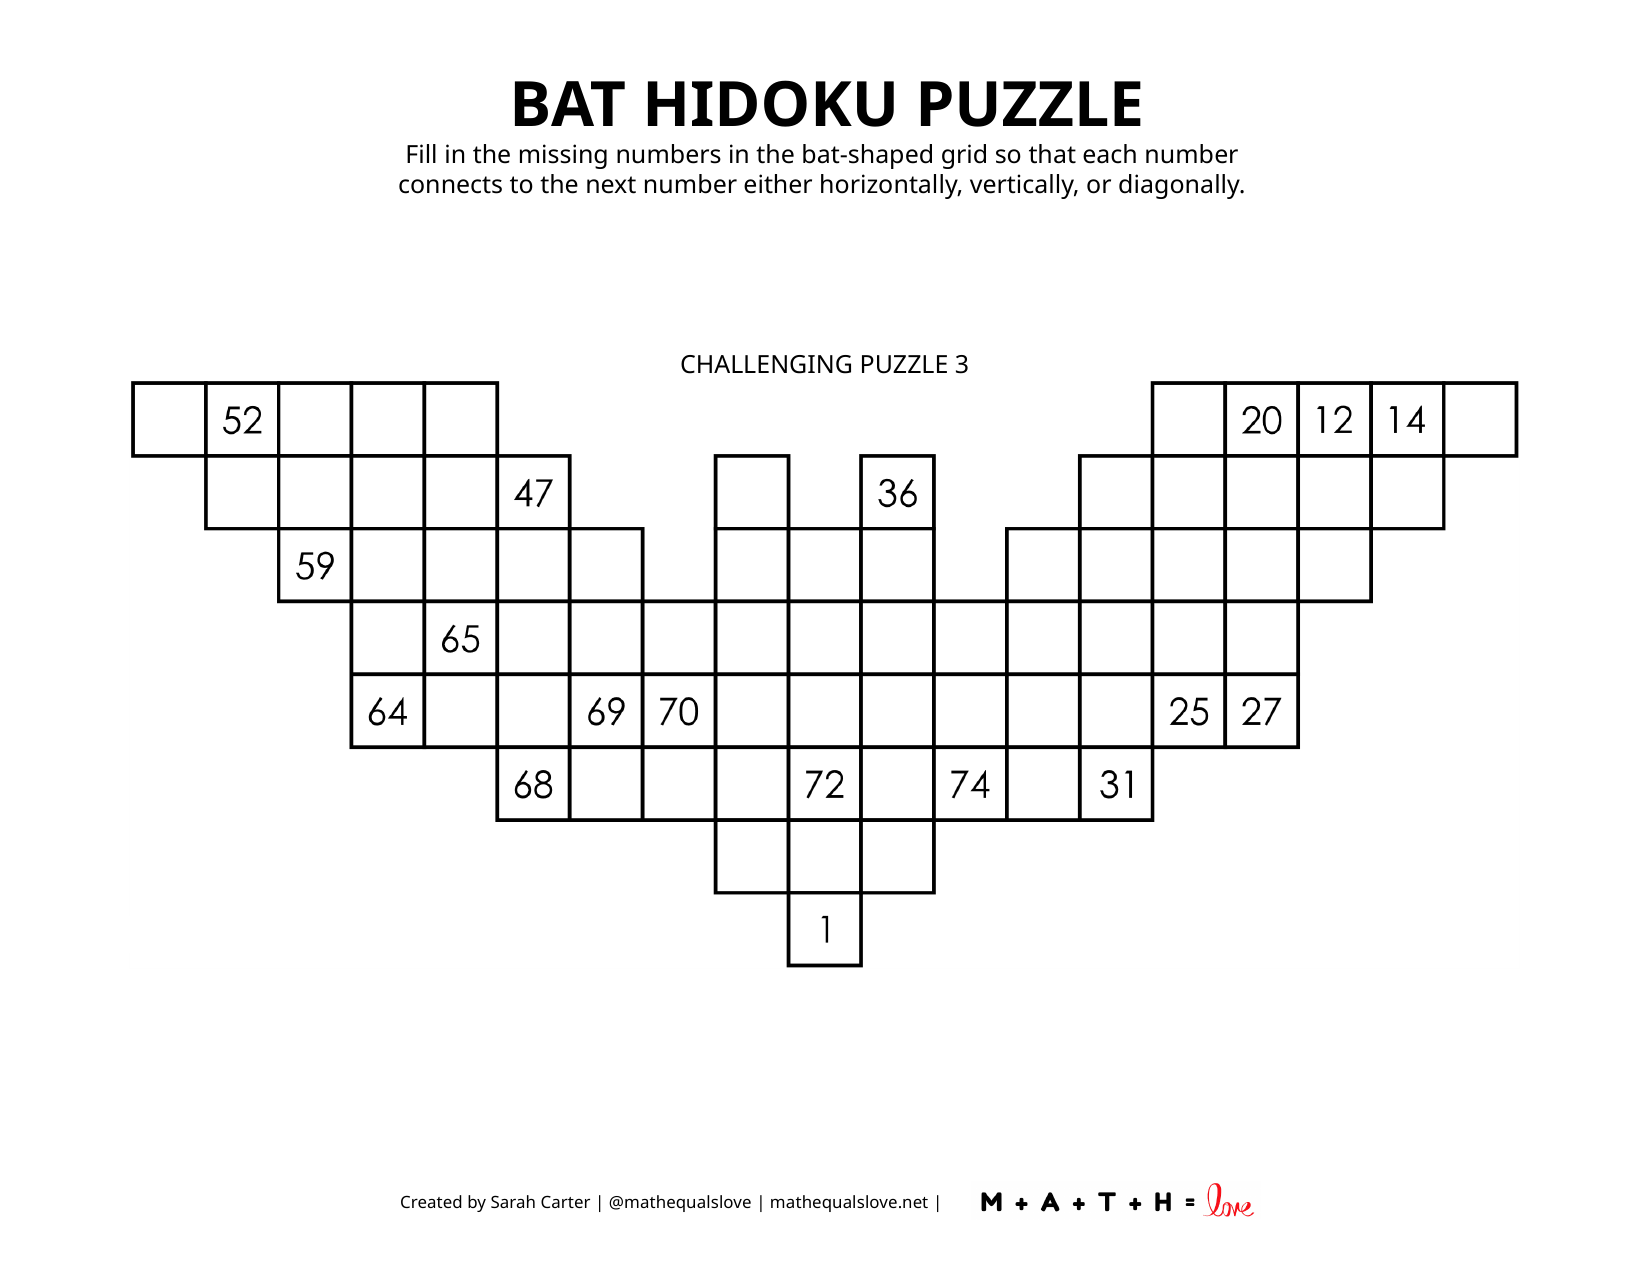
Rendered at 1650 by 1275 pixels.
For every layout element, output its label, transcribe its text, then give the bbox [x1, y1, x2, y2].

picture [970, 1180, 1262, 1221]
text_box Fill in the missing numbers in the bat-shaped grid so that each number connects to the next number either horizontally, vertically, or diagonally. [333, 131, 1319, 206]
picture [128, 378, 1520, 970]
text_box Created by Sarah Carter | @mathequalslove | mathequalslove.net | [385, 1184, 970, 1220]
text_box BAT HIDOKU PUZZLE [385, 56, 1269, 131]
text_box CHALLENGING PUZZLE 3 [187, 348, 1463, 378]
